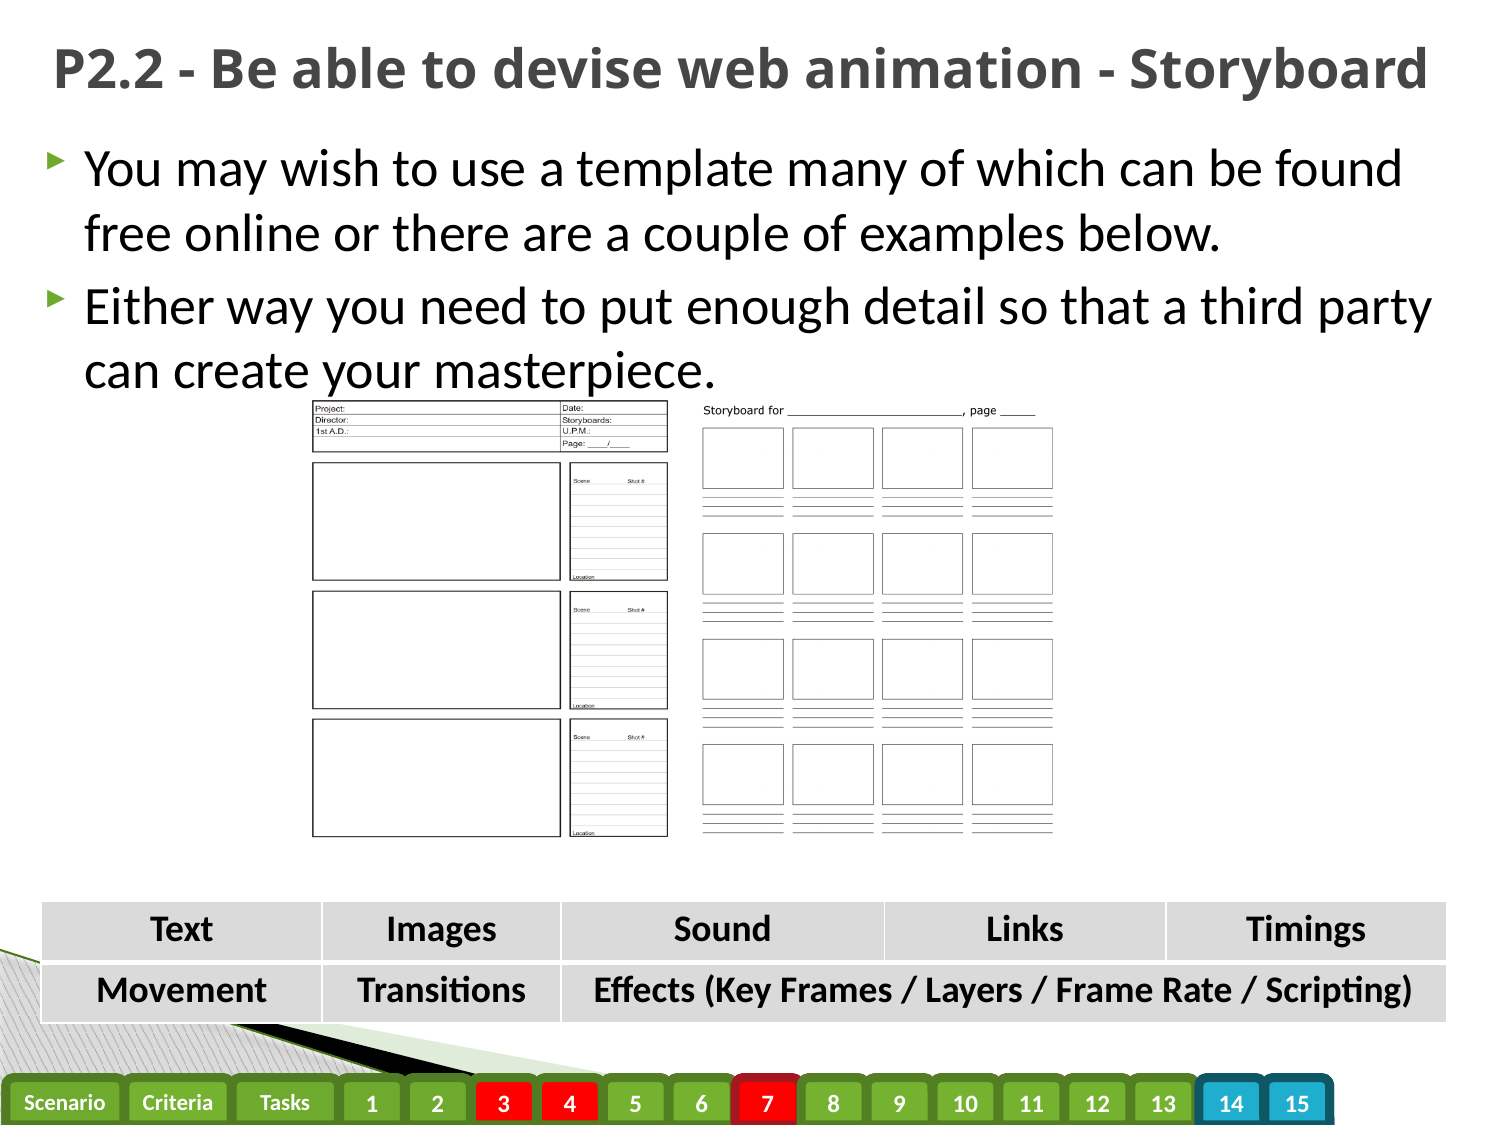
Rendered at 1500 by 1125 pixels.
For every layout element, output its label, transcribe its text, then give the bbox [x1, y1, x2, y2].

table_header Sound [562, 902, 884, 960]
table_header Links [885, 902, 1165, 960]
table_header Images [323, 902, 560, 960]
table_header Timings [1167, 902, 1446, 960]
picture [312, 400, 668, 842]
list You may wish to use a template many of which can be found free online or there are a couple of examples below. Either way you need to put enough detail so that a third party can create your masterpiece. [29, 125, 1465, 410]
table_cell Movement [42, 965, 321, 1022]
title P2.2 - Be able to devise web animation - Storyboard [37, 19, 1471, 114]
table_header Text [42, 902, 321, 960]
table_cell Transitions [323, 965, 560, 1022]
picture [702, 400, 1053, 838]
table_cell Effects (Key Frames / Layers / Frame Rate / Scripting) [562, 965, 1446, 1022]
